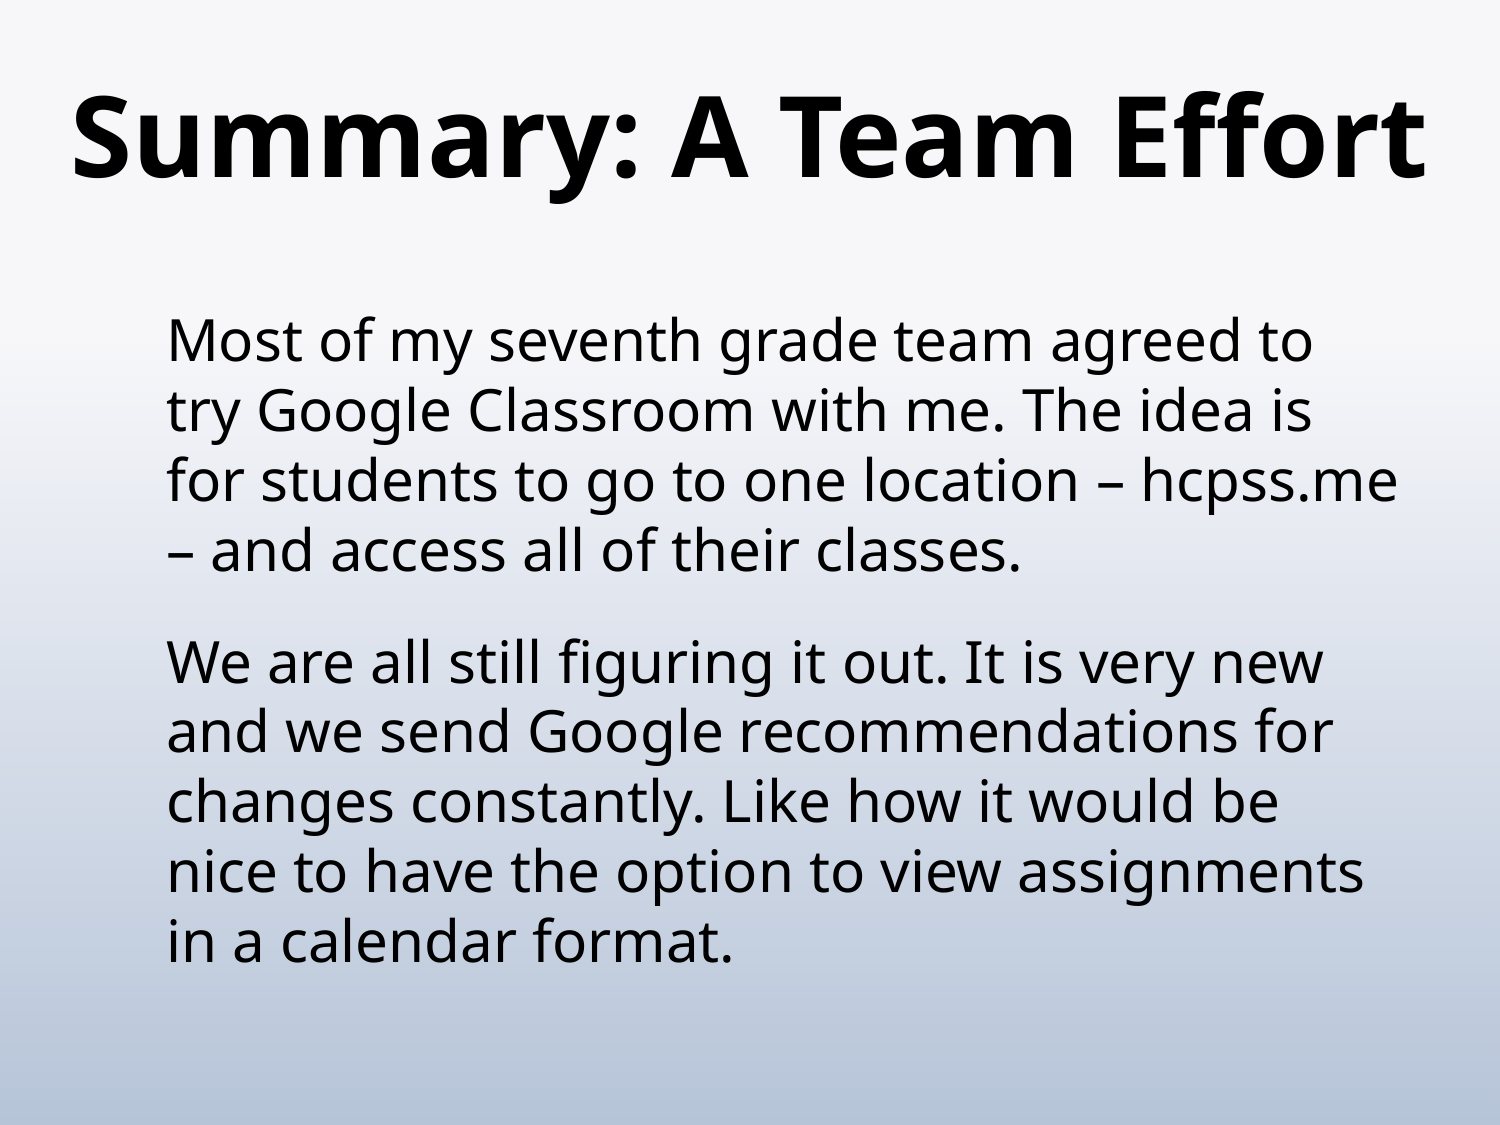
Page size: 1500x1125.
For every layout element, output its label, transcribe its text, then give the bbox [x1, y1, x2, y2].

list Most of my seventh grade team agreed to try Google Classroom with me. The idea is for students to go to one location – hcpss.me – and access all of their classes. We are all still figuring it out. It is very new and we send Google recommendations for changes constantly. Like how it would be nice to have the option to view assignments in a calendar format. [94, 296, 1420, 1010]
title Summary: A Team Effort [0, 37, 1500, 245]
